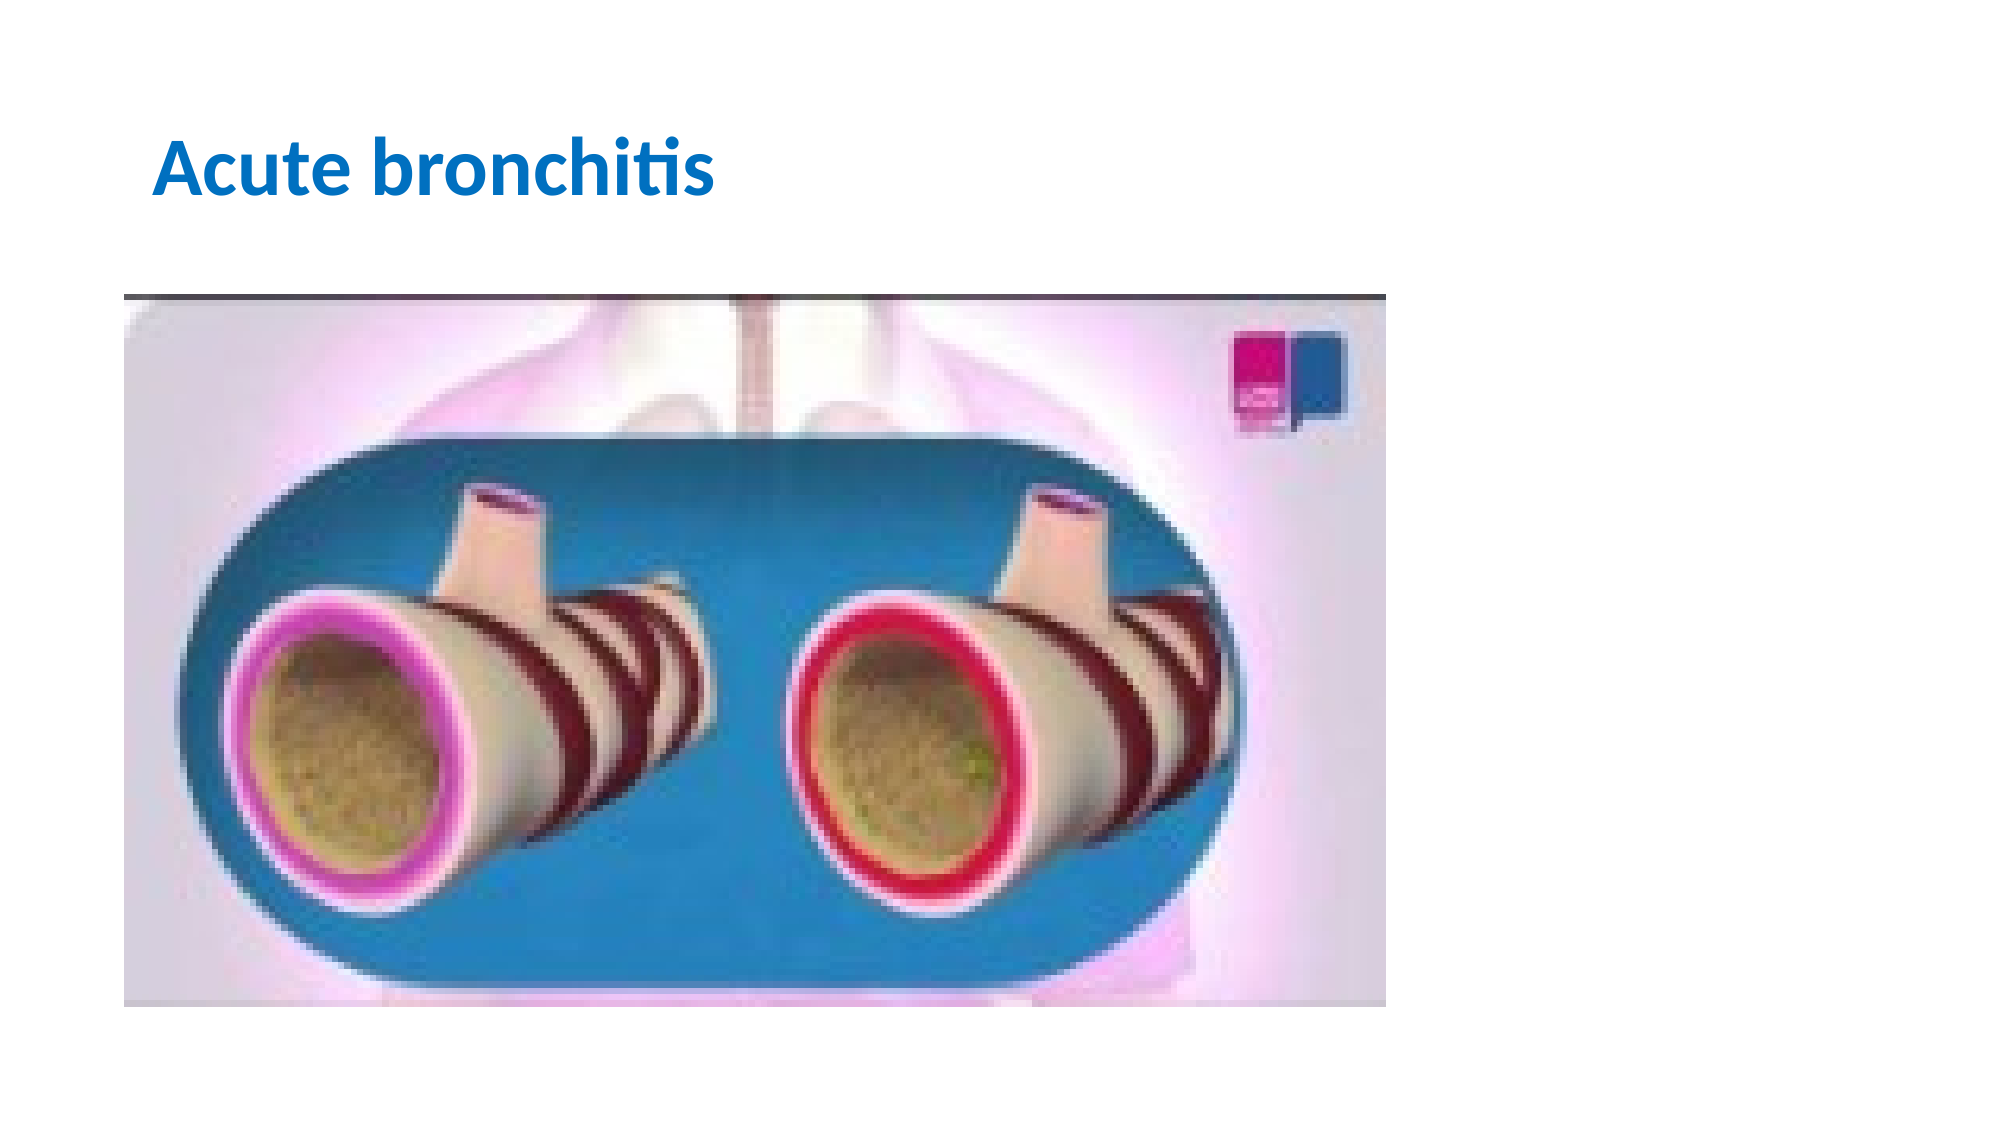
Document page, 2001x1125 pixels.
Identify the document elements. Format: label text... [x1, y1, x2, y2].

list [123, 293, 1387, 1008]
title Acute bronchitis [137, 59, 1863, 278]
